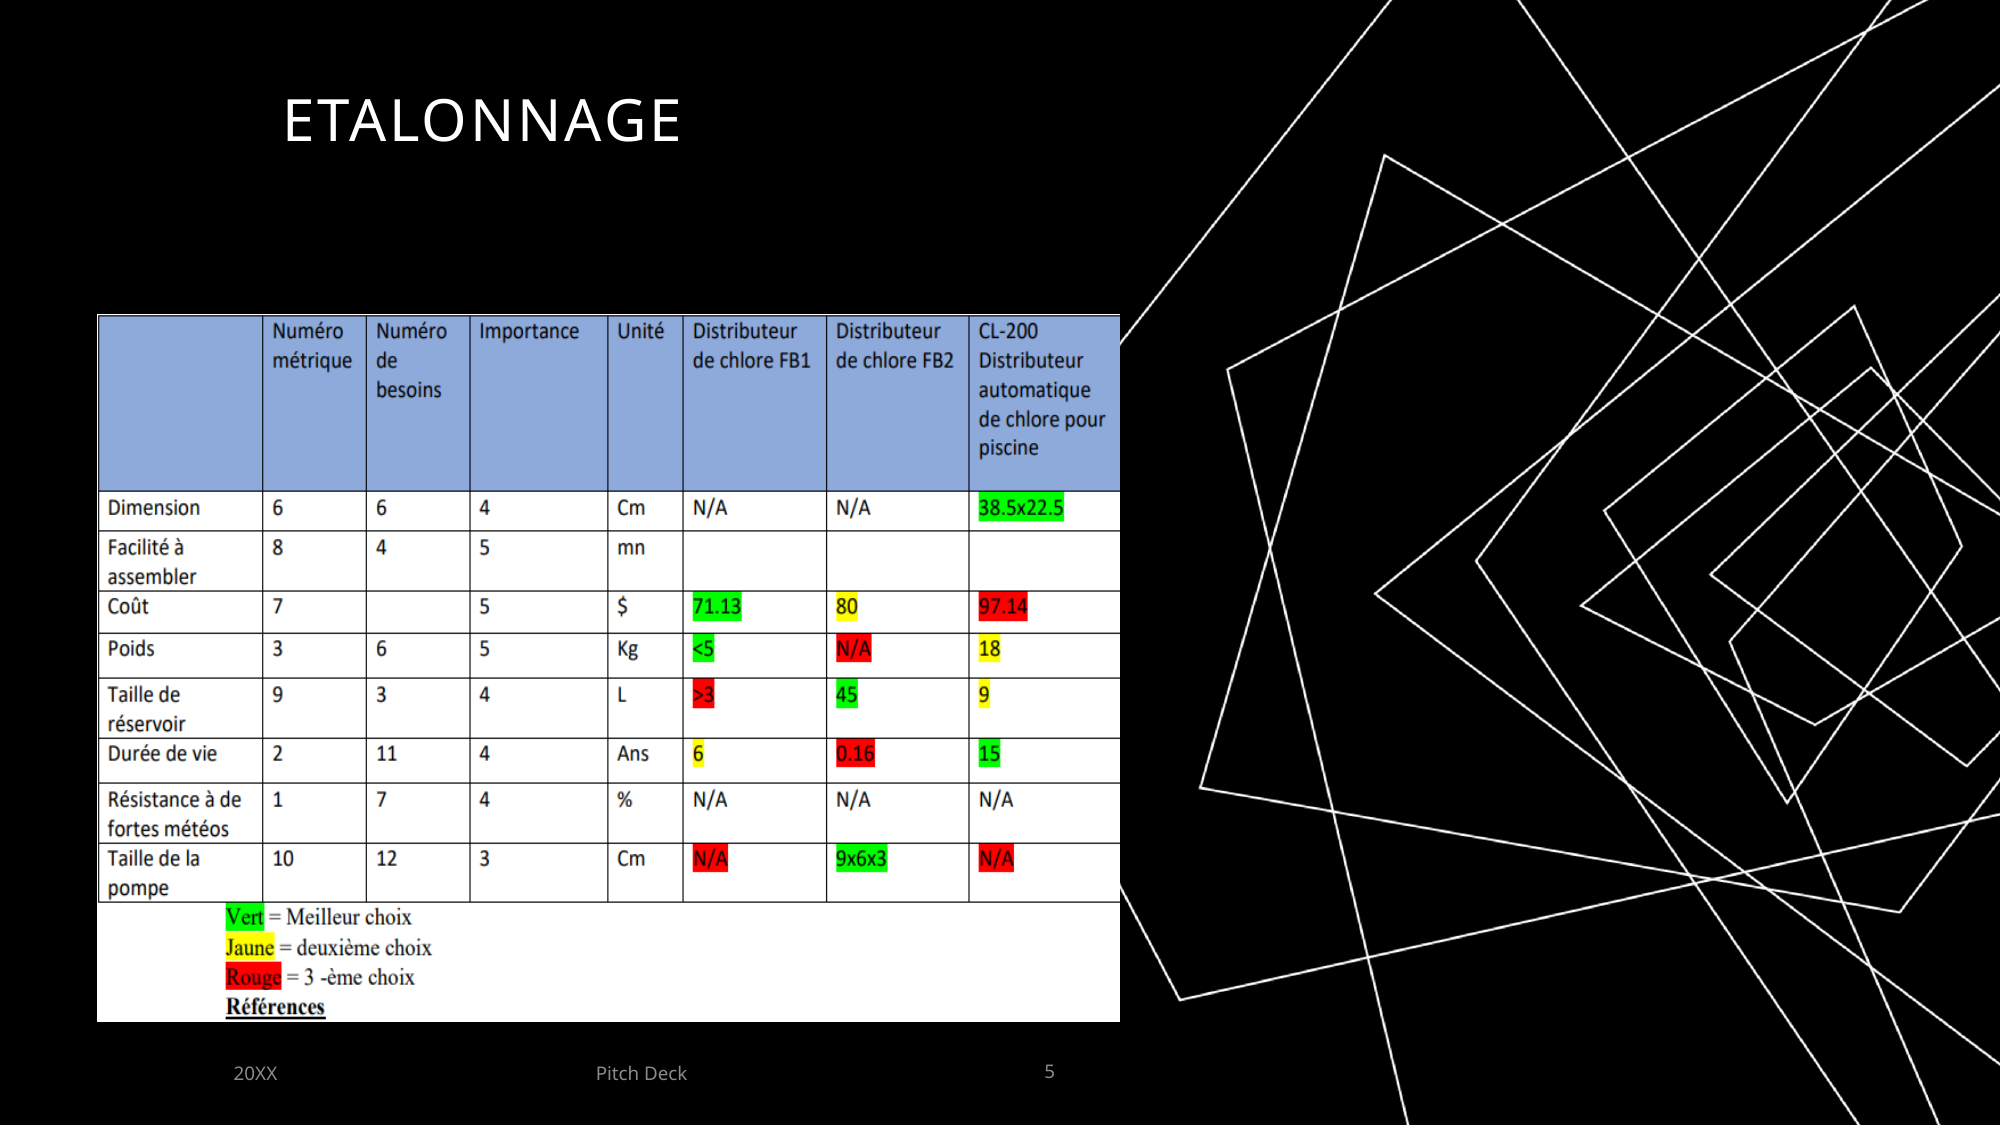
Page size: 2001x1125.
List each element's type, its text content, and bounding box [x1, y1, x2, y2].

footer Pitch Deck [437, 1042, 846, 1103]
picture [900, 0, 2000, 1125]
slide_number 20XX [218, 1042, 381, 1103]
title Etalonnage [267, 0, 788, 162]
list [97, 314, 1120, 1022]
slide_number 5 [908, 1042, 1071, 1103]
